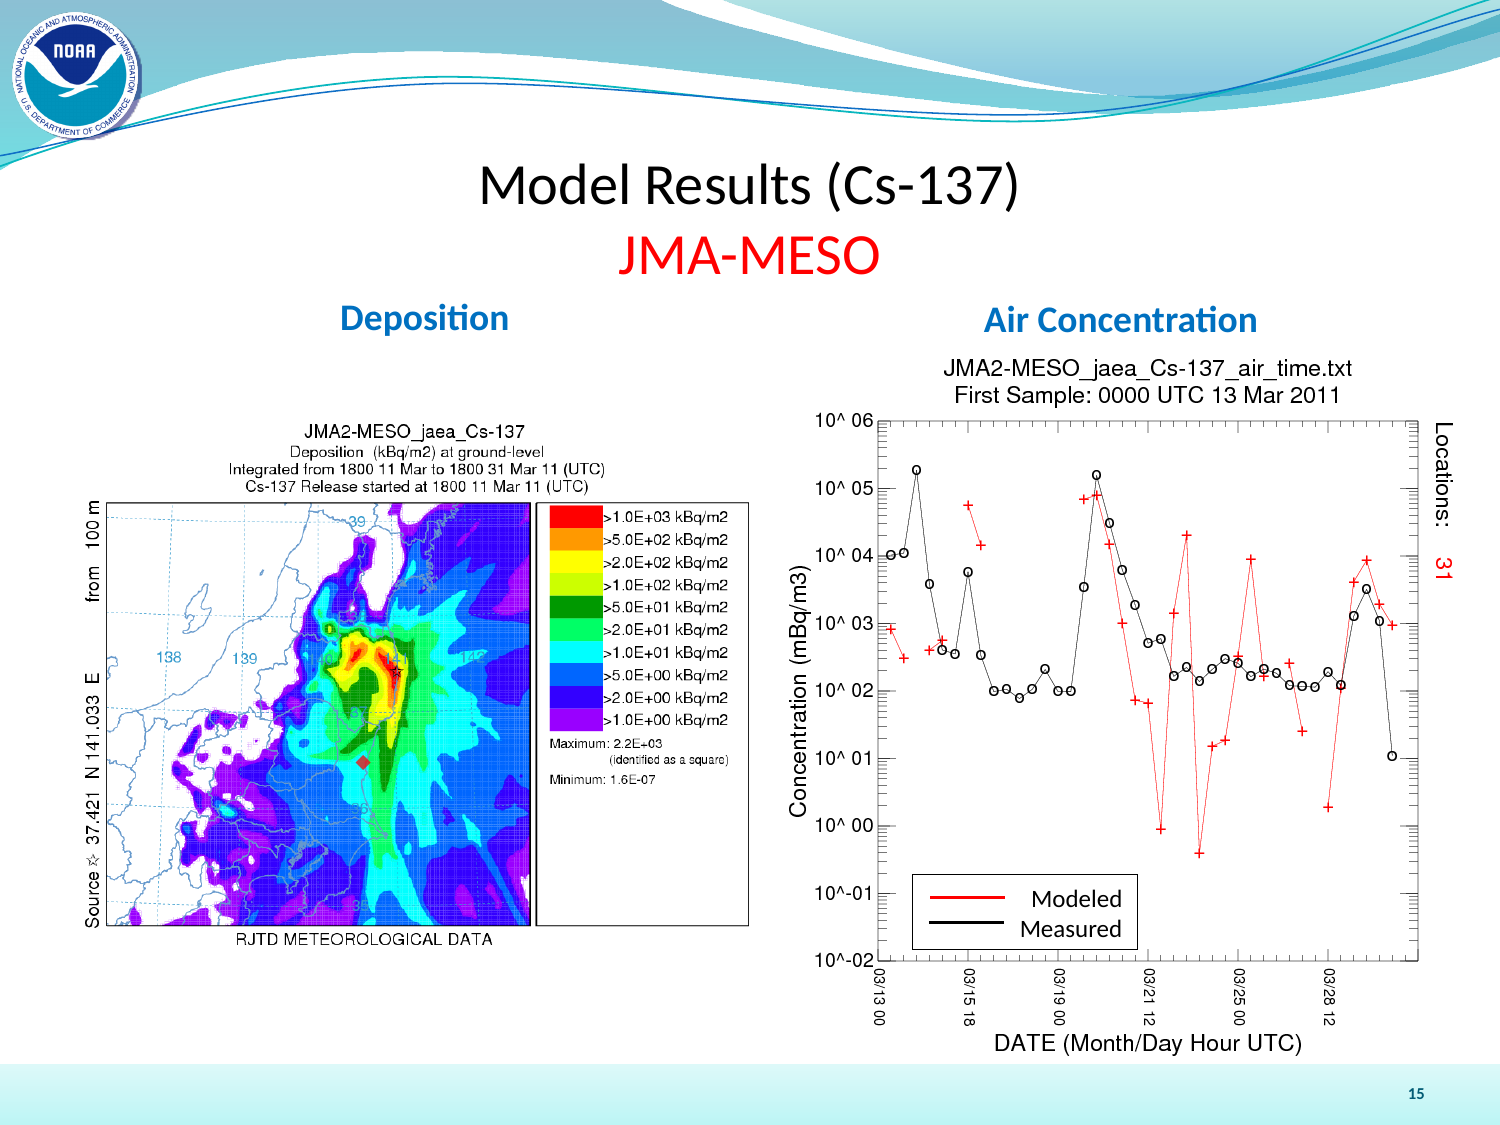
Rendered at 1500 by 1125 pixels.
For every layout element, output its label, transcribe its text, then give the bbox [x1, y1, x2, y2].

text_box Model Results (Cs-137) JMA-MESO [74, 138, 1425, 286]
slide_number 15 [1299, 1068, 1425, 1103]
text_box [912, 874, 1138, 951]
picture [85, 424, 749, 945]
picture [789, 359, 1453, 1056]
text_box Air Concentration [958, 287, 1284, 348]
picture [12, 12, 138, 138]
text_box Deposition [262, 285, 588, 346]
